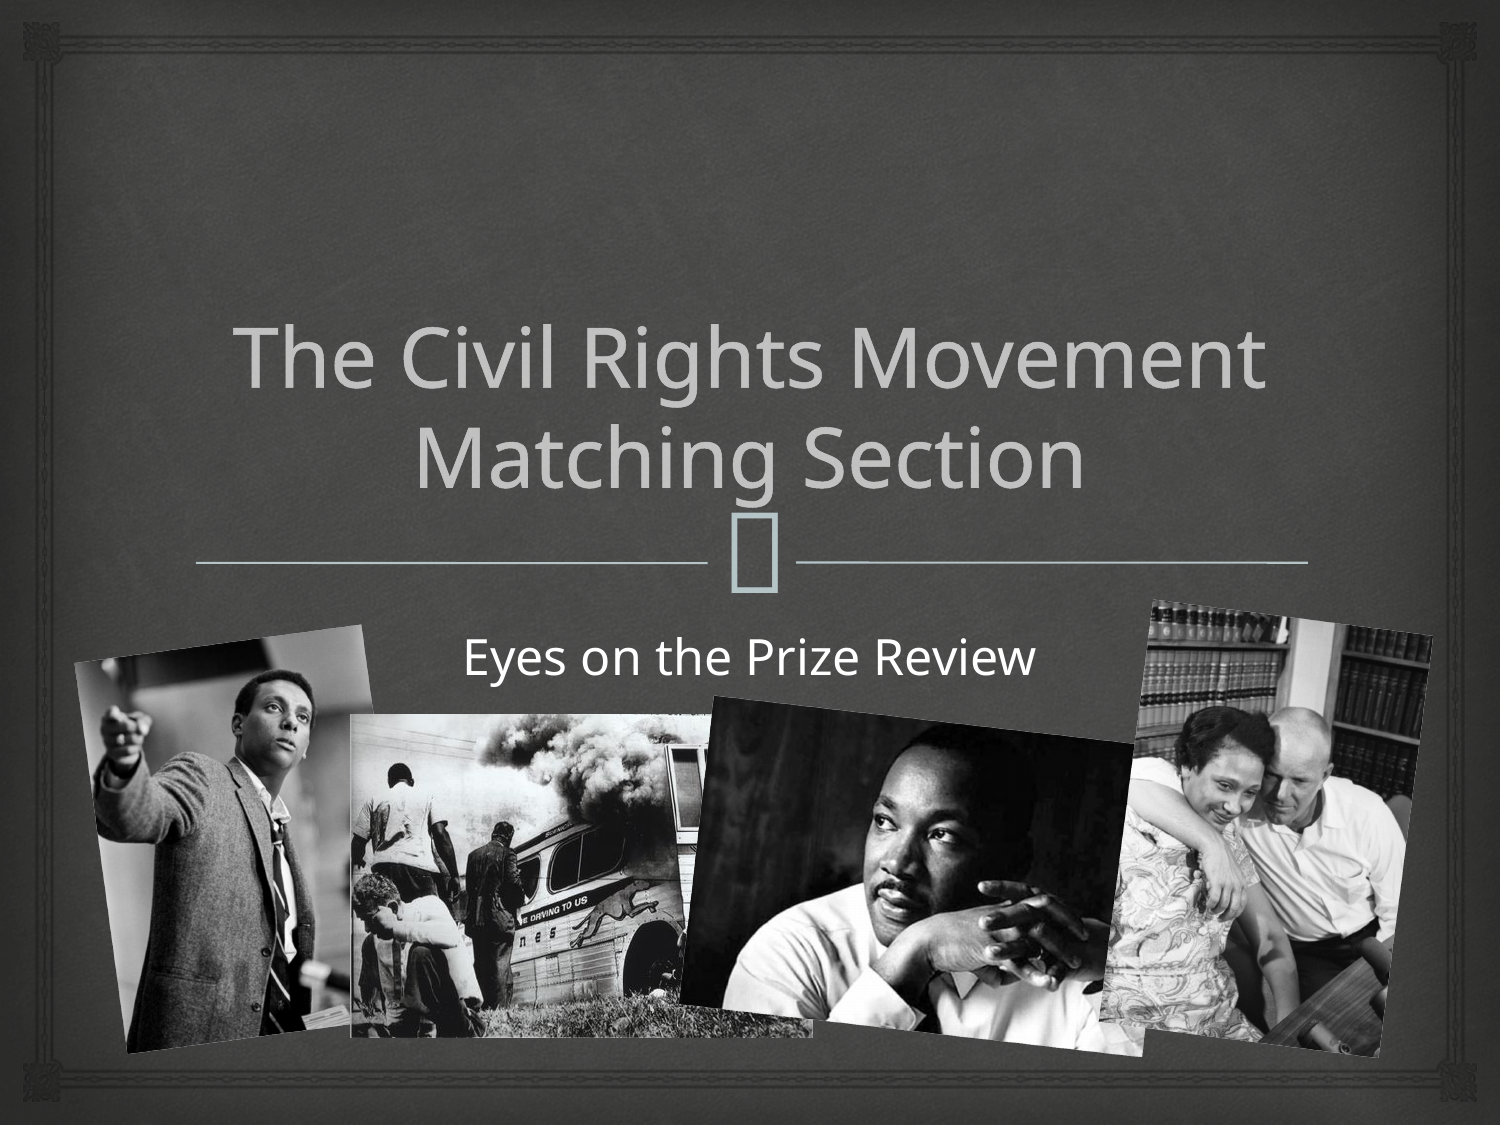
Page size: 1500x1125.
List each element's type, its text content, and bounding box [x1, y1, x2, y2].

subtitle Eyes on the Prize Review [225, 618, 1119, 718]
picture [0, 0, 1500, 1125]
title The Civil Rights Movement Matching Section [194, 227, 1306, 512]
